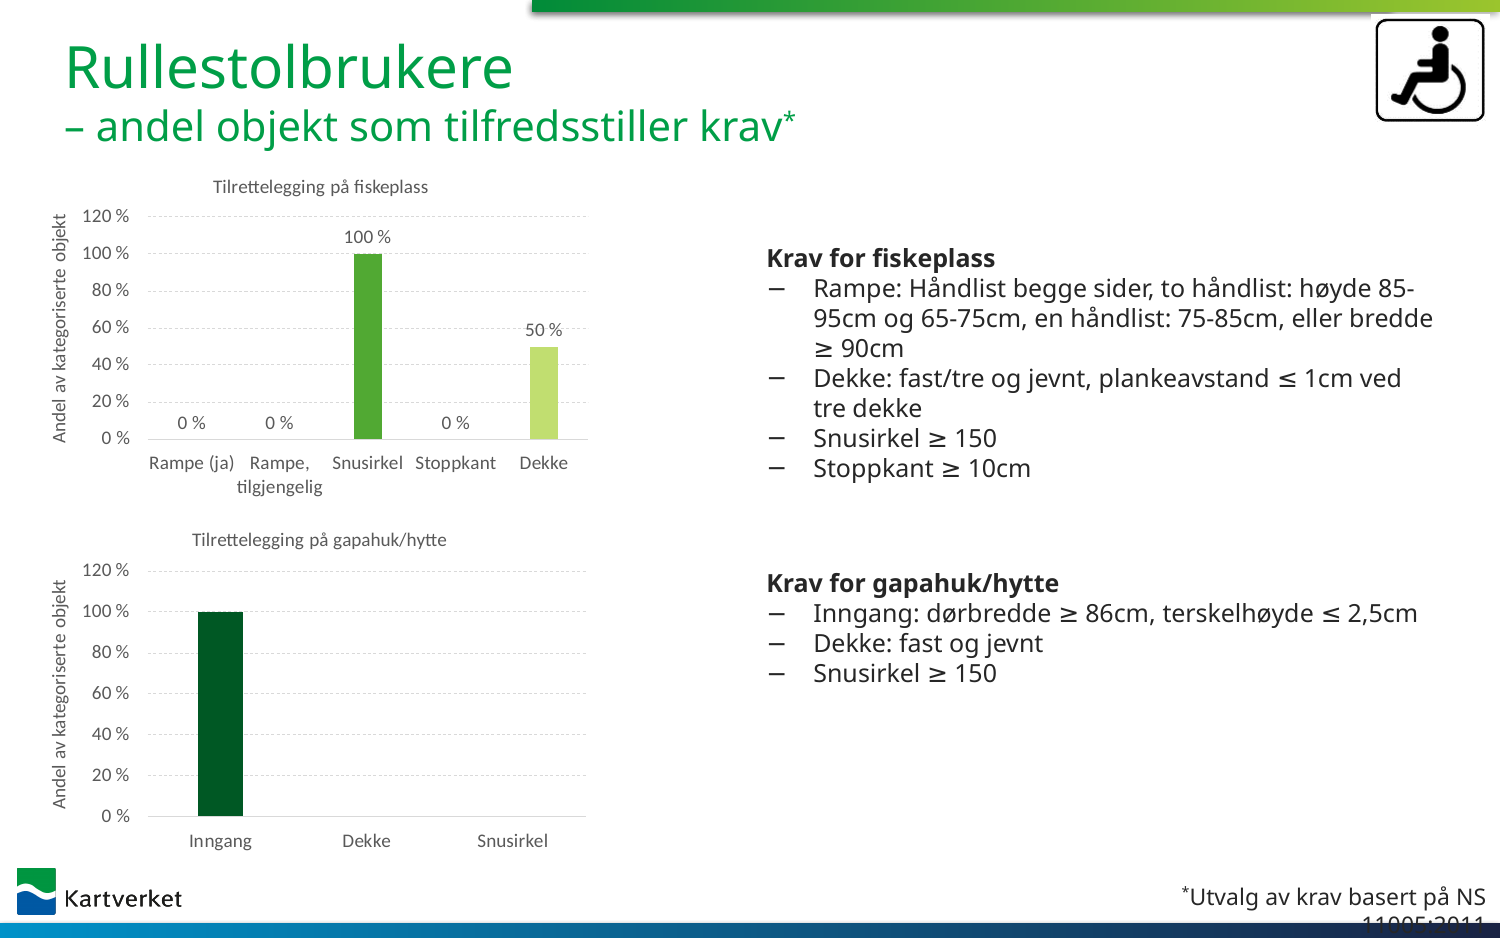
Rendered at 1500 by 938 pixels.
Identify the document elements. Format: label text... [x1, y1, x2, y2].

text_box Krav for fiskeplass Rampe: Håndlist begge sider, to håndlist: høyde 85-95cm og 65-75cm, en håndlist: 75-85cm, eller bredde ≥ 90cm Dekke: fast/tre og jevnt, plankeavstand ≤ 1cm ved tre dekke Snusirkel ≥ 150 Stoppkant ≥ 10cm [751, 235, 1452, 490]
text_box Rullestolbrukere – andel objekt som tilfredsstiller krav* [49, 29, 1431, 158]
picture [41, 520, 597, 859]
text_box *Utvalg av krav basert på NS 11005:2011 [1068, 873, 1500, 938]
picture [41, 166, 599, 505]
picture [1371, 13, 1491, 127]
text_box Krav for gapahuk/hytte Inngang: dørbredde ≥ 86cm, terskelhøyde ≤ 2,5cm Dekke: fast og jevnt Snusirkel ≥ 150 [751, 560, 1452, 695]
